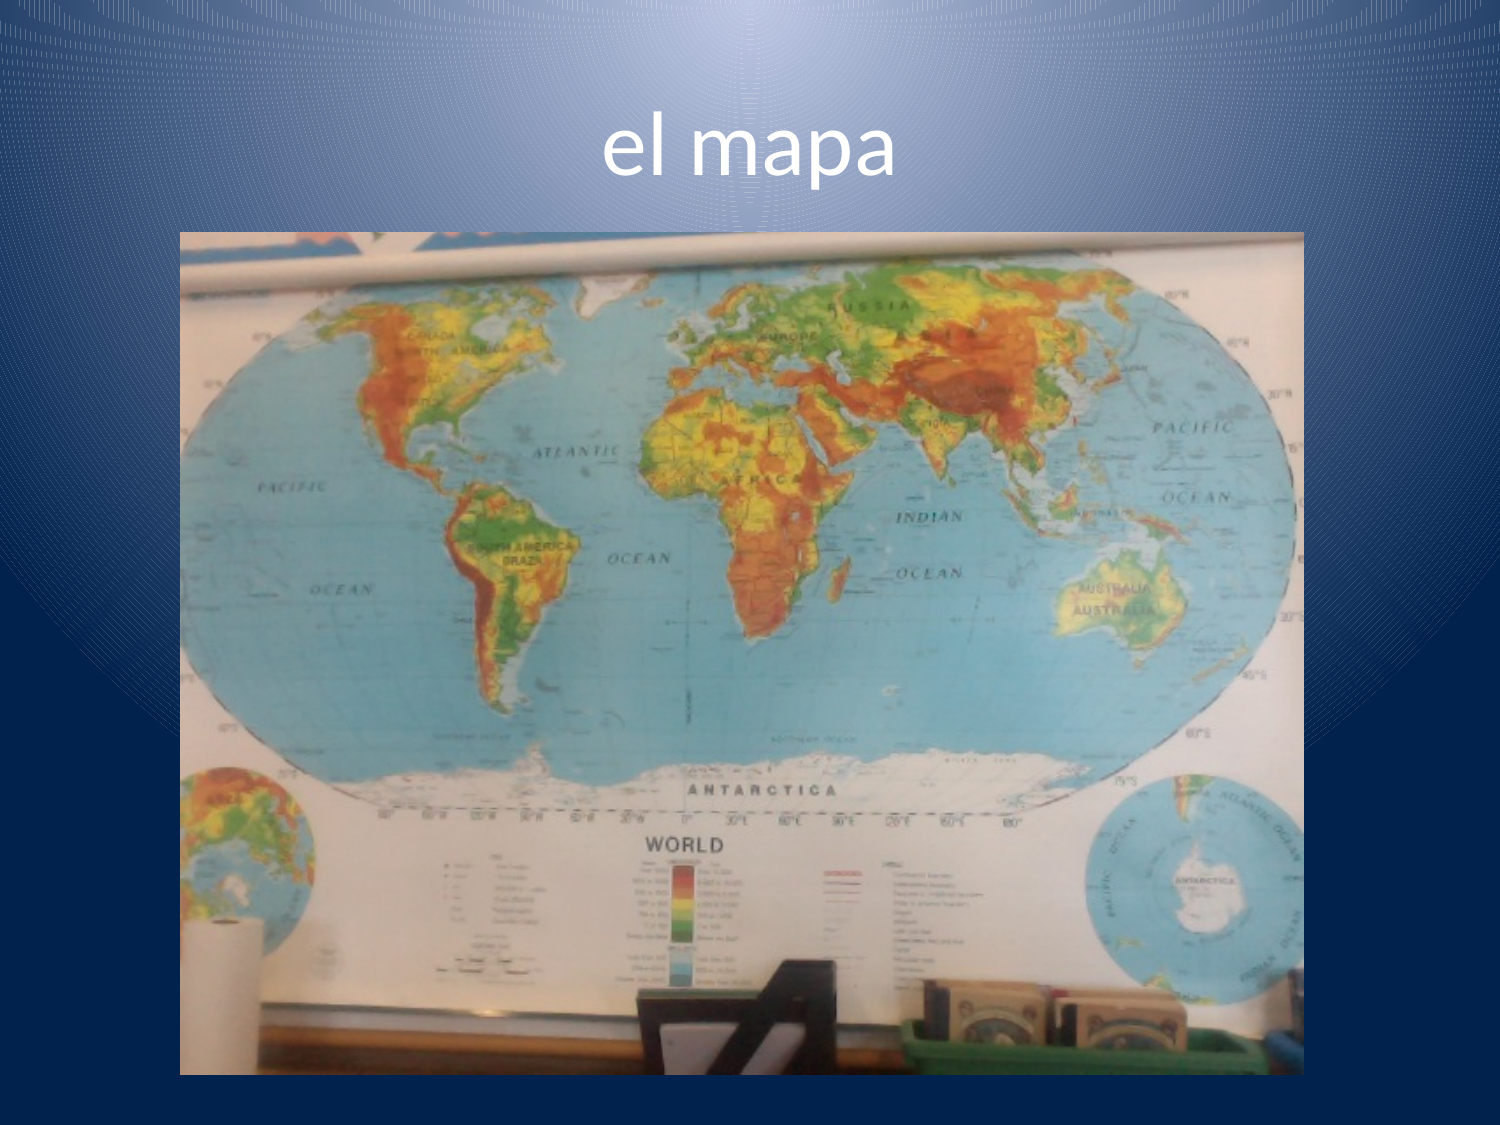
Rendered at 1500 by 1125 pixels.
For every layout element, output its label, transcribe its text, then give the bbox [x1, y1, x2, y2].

picture [180, 232, 1304, 1075]
title el mapa [75, 45, 1425, 233]
